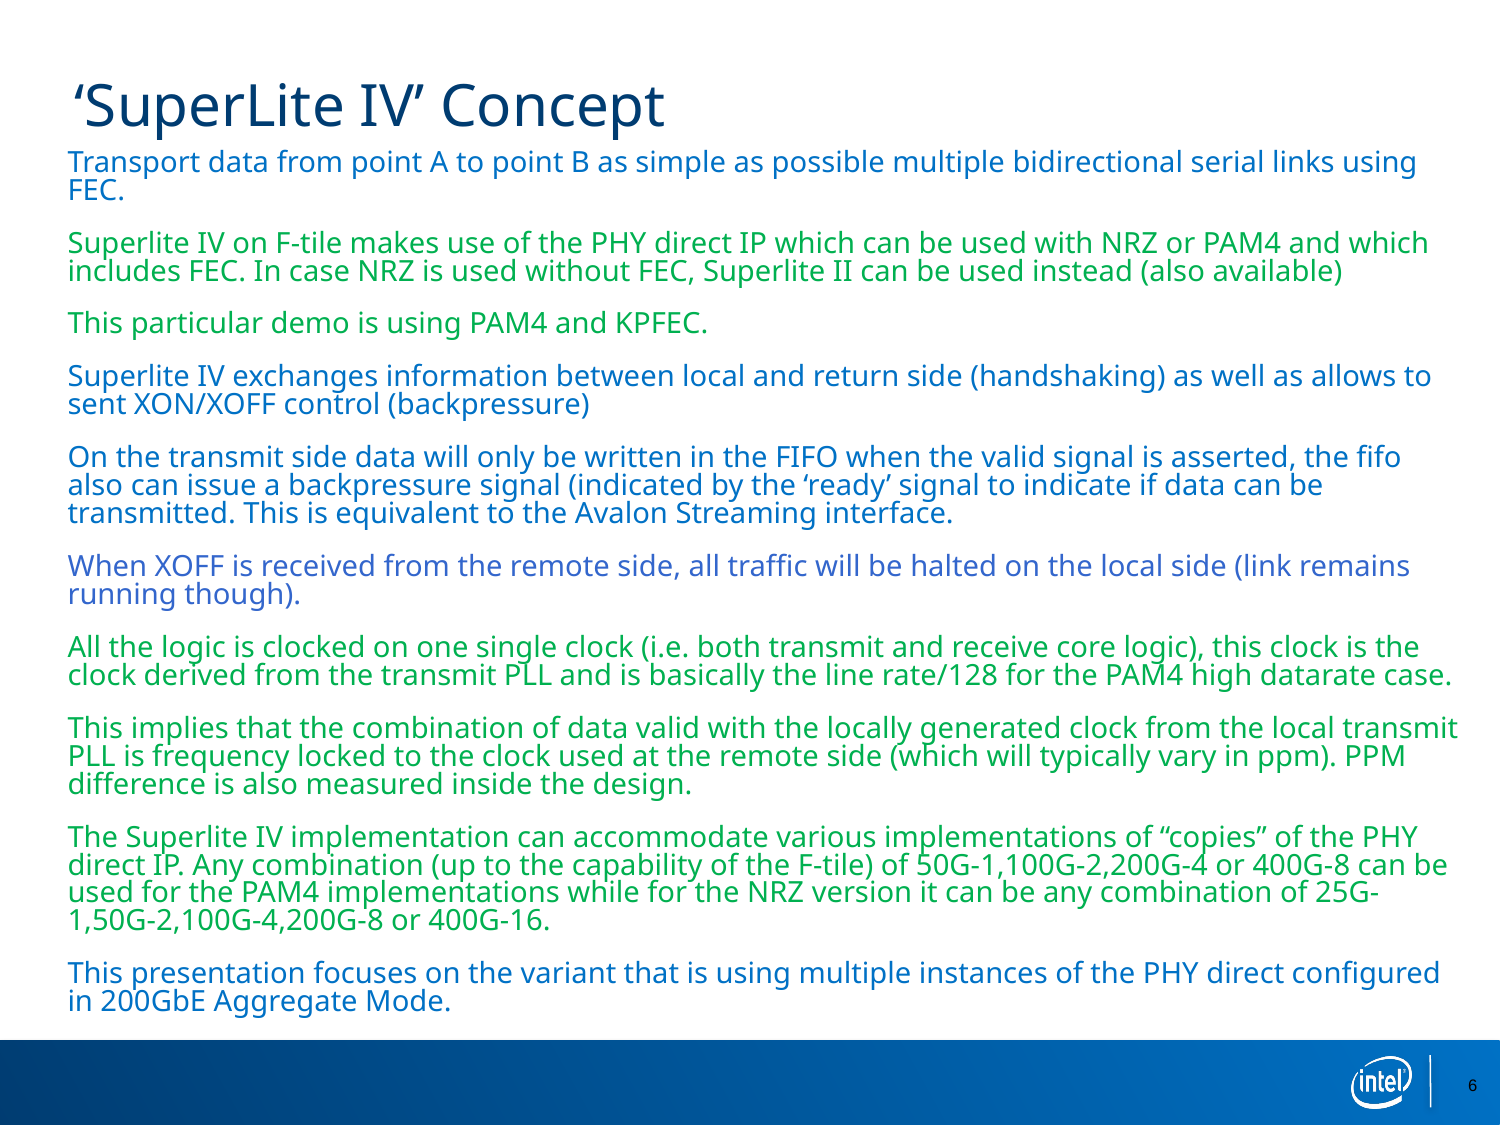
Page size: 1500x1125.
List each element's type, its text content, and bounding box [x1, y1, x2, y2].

list Transport data from point A to point B as simple as possible multiple bidirectional serial links using FEC. Superlite IV on F-tile makes use of the PHY direct IP which can be used with NRZ or PAM4 and which includes FEC. In case NRZ is used without FEC, Superlite II can be used instead (also available) This particular demo is using PAM4 and KPFEC. Superlite IV exchanges information between local and return side (handshaking) as well as allows to sent XON/XOFF control (backpressure) On the transmit side data will only be written in the FIFO when the valid signal is asserted, the fifo also can issue a backpressure signal (indicated by the ‘ready’ signal to indicate if data can be transmitted. This is equivalent to the Avalon Streaming interface. When XOFF is received from the remote side, all traffic will be halted on the local side (link remains running though). All the logic is clocked on one single clock (i.e. both transmit and receive core logic), this clock is the clock derived from the transmit PLL and is basically the line rate/128 for the PAM4 high datarate case. This implies that the combination of data valid with the locally generated clock from the local transmit PLL is frequency locked to the clock used at the remote side (which will typically vary in ppm). PPM difference is also measured inside the design. The Superlite IV implementation can accommodate various implementations of “copies” of the PHY direct IP. Any combination (up to the capability of the F-tile) of 50G-1,100G-2,200G-4 or 400G-8 can be used for the PAM4 implementations while for the NRZ version it can be any combination of 25G-1,50G-2,100G-4,200G-8 or 400G-16. This presentation focuses on the variant that is using multiple instances of the PHY direct configured in 200GbE Aggregate Mode. [67, 149, 1463, 1033]
title ‘SuperLite IV’ Concept [74, 67, 1425, 149]
slide_number 6 [1127, 1055, 1478, 1116]
